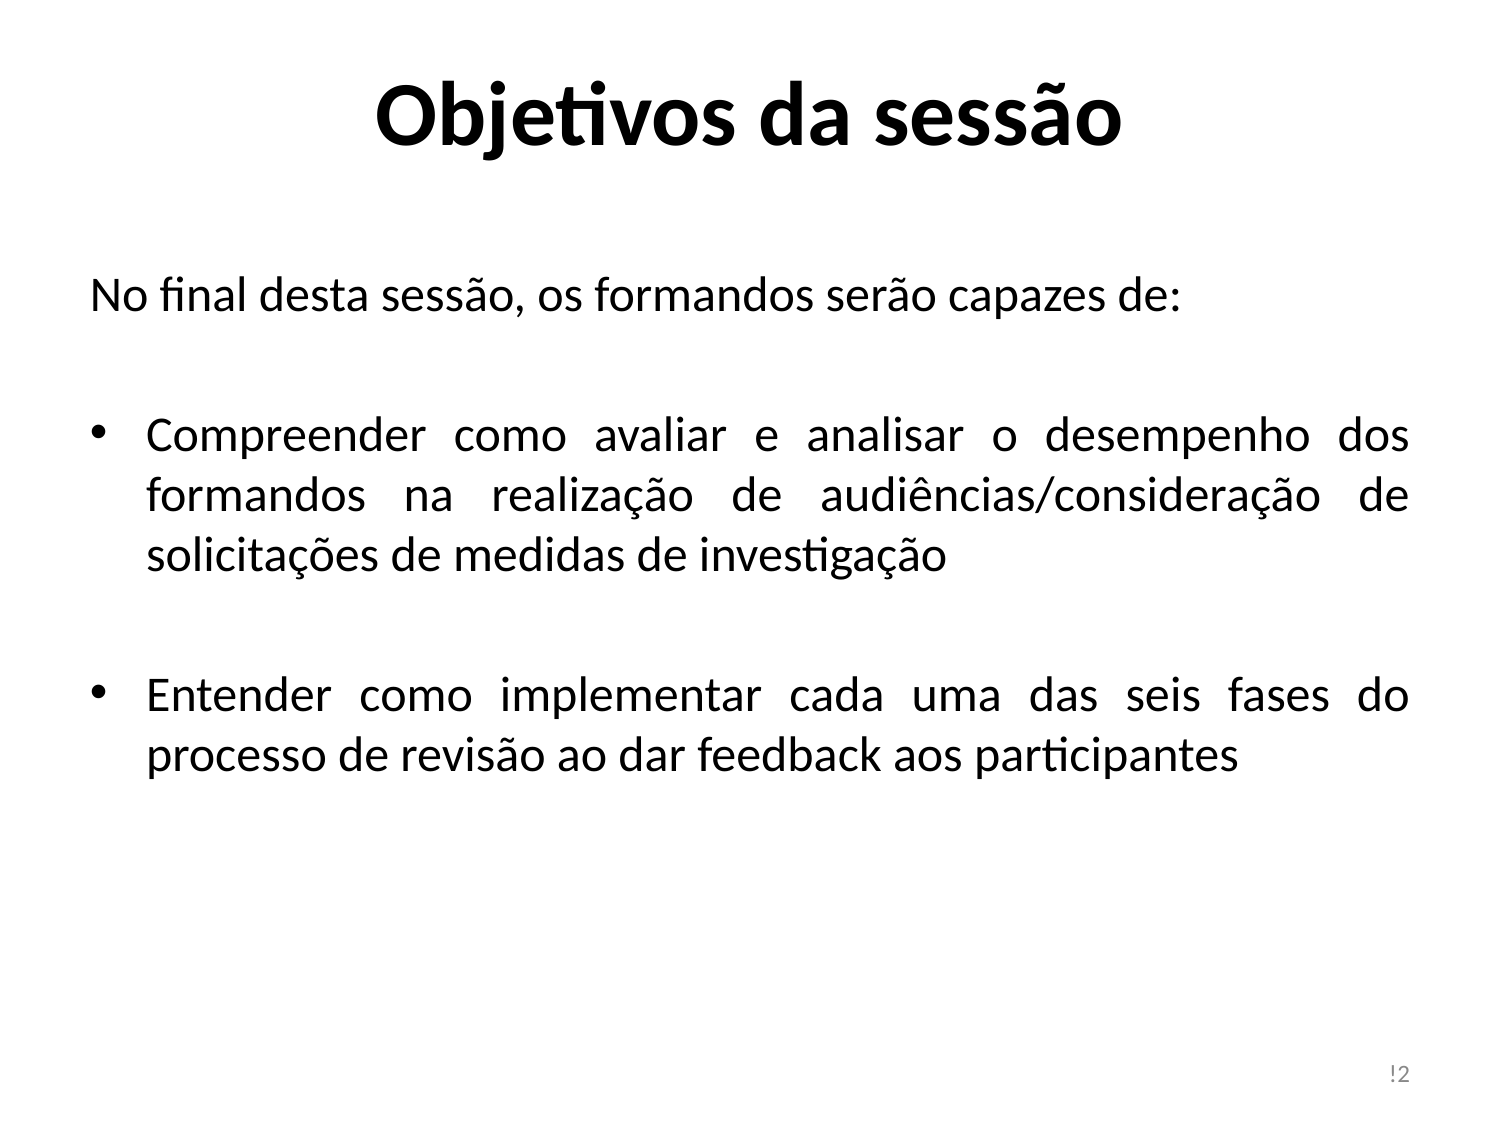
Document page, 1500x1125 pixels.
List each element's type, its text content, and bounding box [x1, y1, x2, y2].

text_box No final desta sessão, os formandos serão capazes de: Compreender como avaliar e analisar o desempenho dos formandos na realização de audiências/consideração de solicitações de medidas de investigação Entender como implementar cada uma das seis fases do processo de revisão ao dar feedback aos participantes [74, 253, 1425, 1048]
title Objetivos da sessão [75, 45, 1425, 172]
slide_number !2 [1074, 1042, 1425, 1103]
